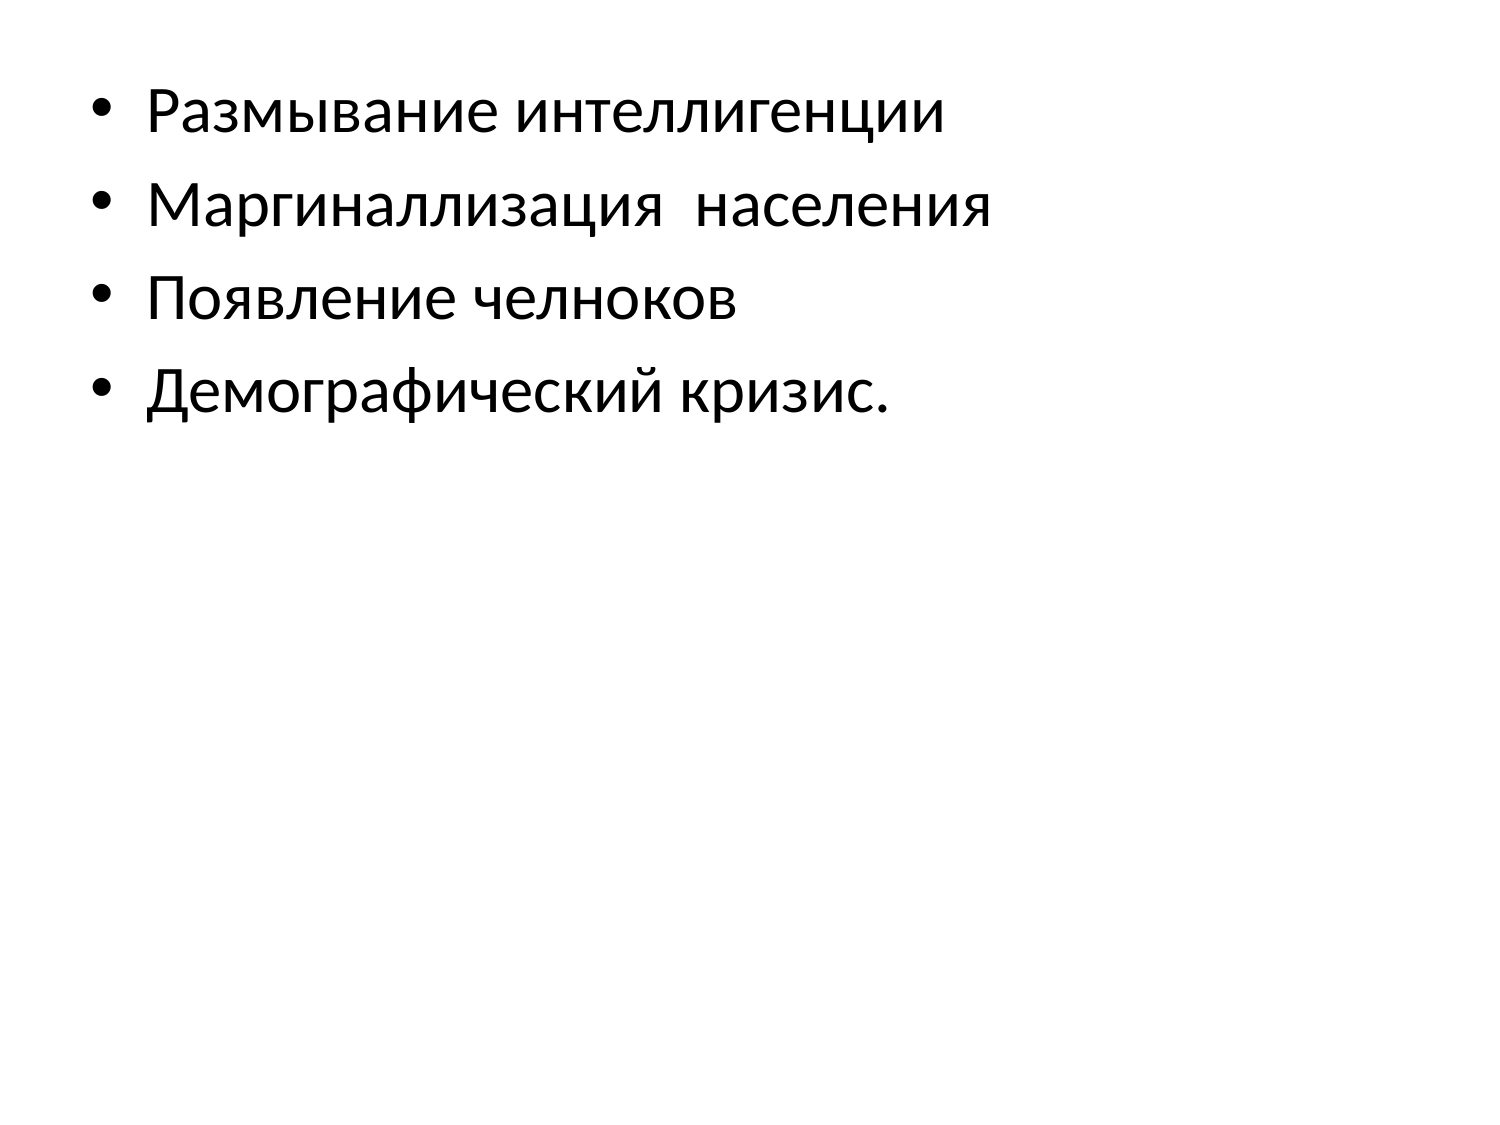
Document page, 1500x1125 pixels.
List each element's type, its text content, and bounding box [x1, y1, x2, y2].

list Размывание интеллигенции Маргиналлизация населения Появление челноков Демографический кризис. [75, 58, 1425, 1005]
